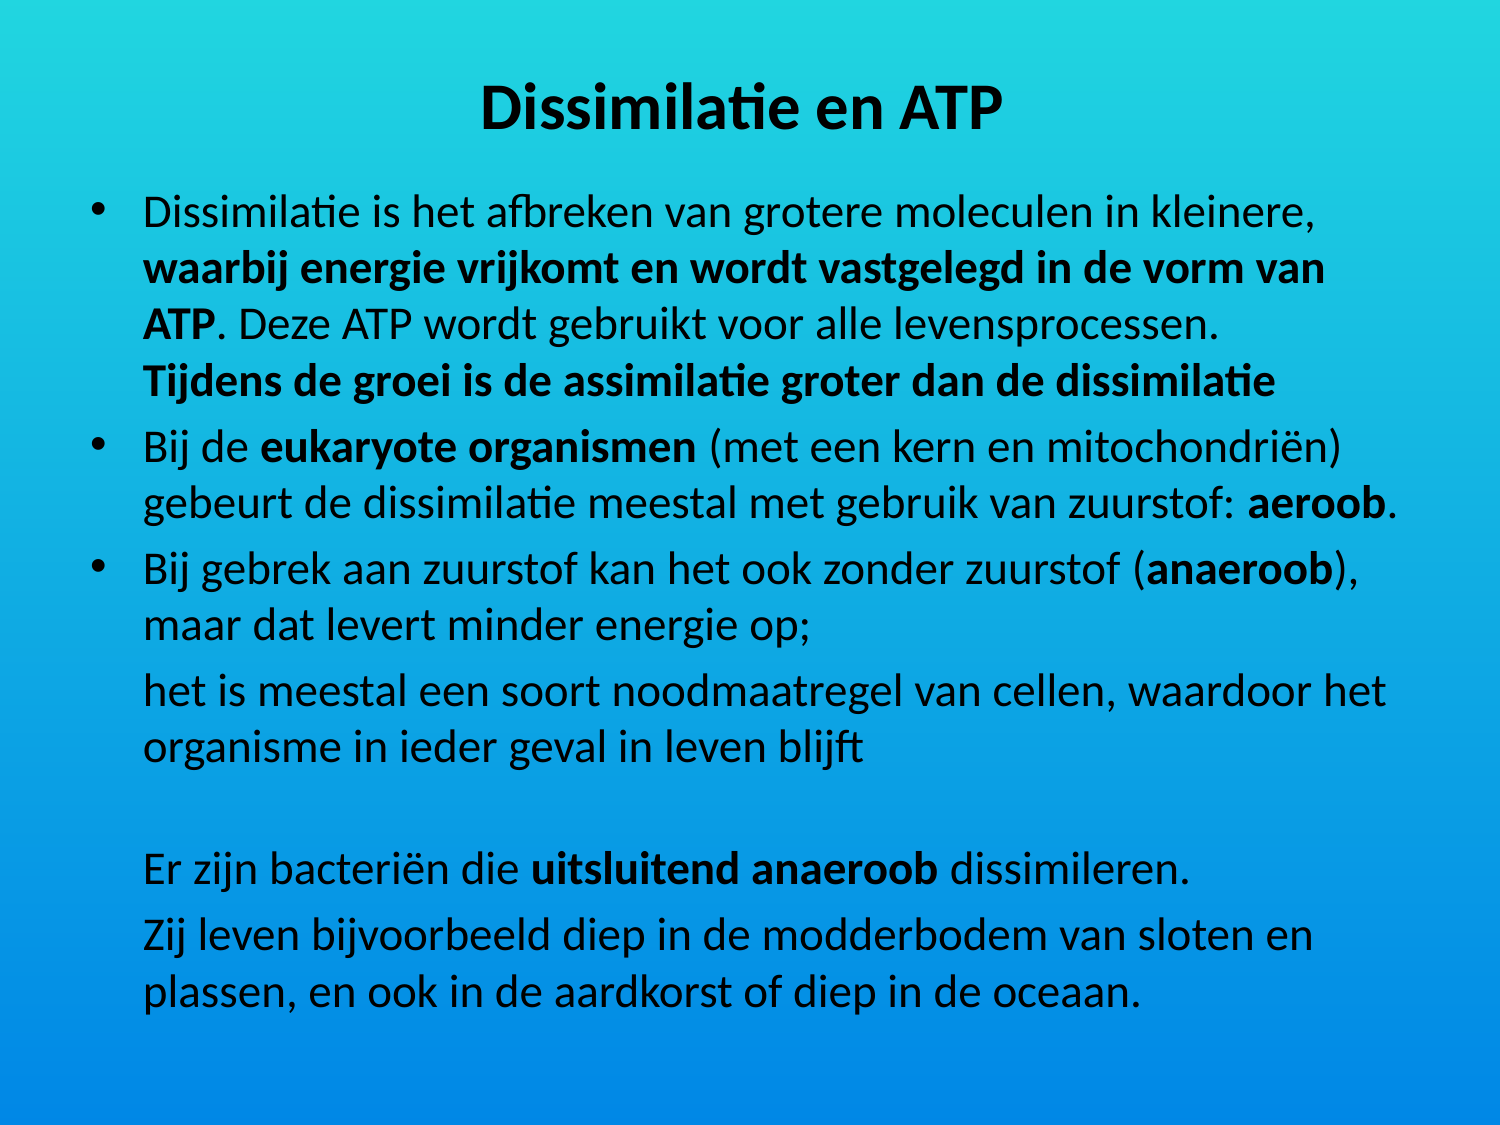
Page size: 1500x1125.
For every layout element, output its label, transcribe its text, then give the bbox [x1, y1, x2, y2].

title Dissimilatie en ATP [75, 45, 1425, 161]
list Dissimilatie is het afbreken van grotere moleculen in kleinere, waarbij energie vrijkomt en wordt vastgelegd in de vorm van ATP. Deze ATP wordt gebruikt voor alle levensprocessen. Tijdens de groei is de assimilatie groter dan de dissimilatie Bij de eukaryote organismen (met een kern en mitochondriën) gebeurt de dissimilatie meestal met gebruik van zuurstof: aeroob. Bij gebrek aan zuurstof kan het ook zonder zuurstof (anaeroob), maar dat levert minder energie op; het is meestal een soort noodmaatregel van cellen, waardoor het organisme in ieder geval in leven blijft Er zijn bacteriën die uitsluitend anaeroob dissimileren. Zij leven bijvoorbeeld diep in de modderbodem van sloten en plassen, en ook in de aardkorst of diep in de oceaan. [75, 172, 1425, 1083]
